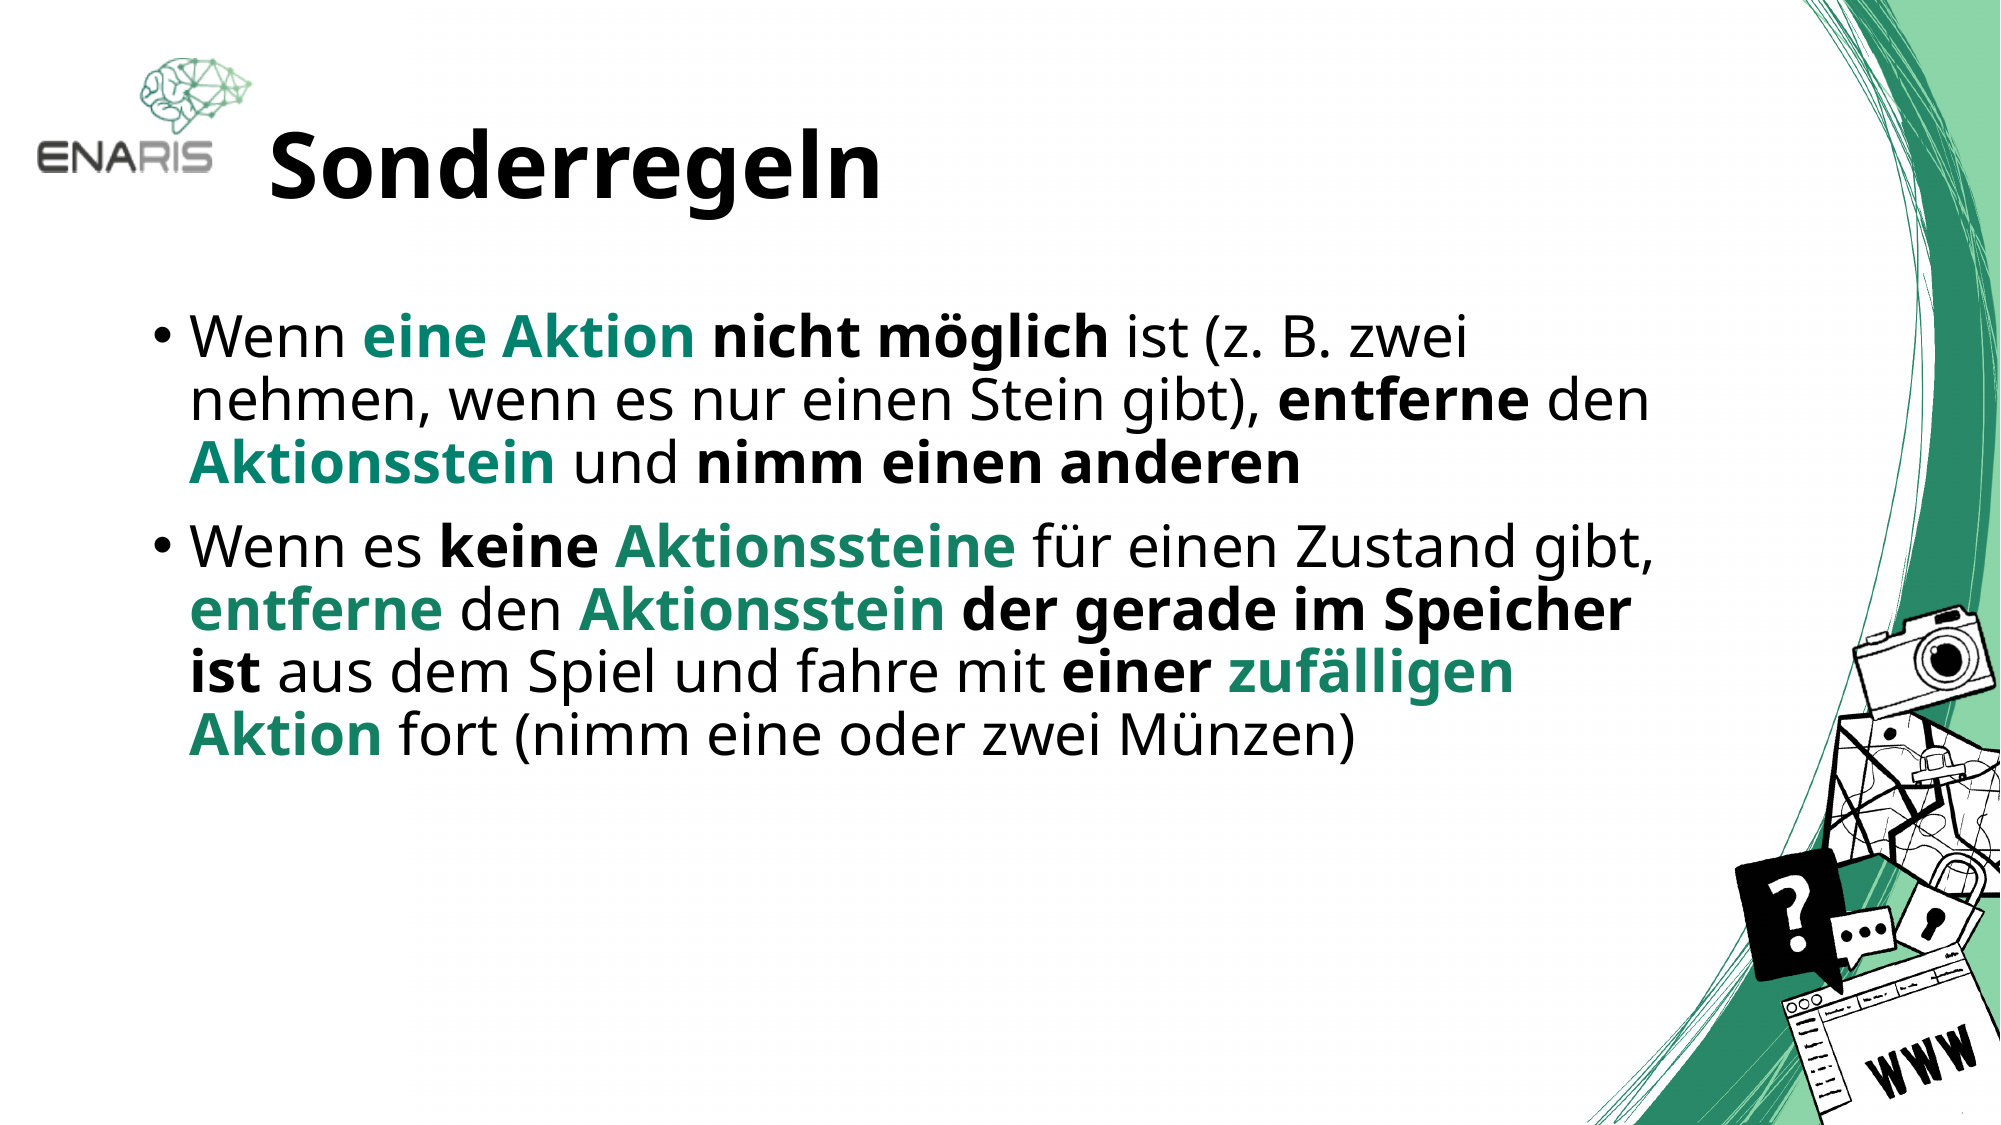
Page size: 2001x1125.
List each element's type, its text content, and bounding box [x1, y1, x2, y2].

picture [37, 58, 254, 173]
list Wenn eine Aktion nicht möglich ist (z. B. zwei nehmen, wenn es nur einen Stein gibt), entferne den Aktionsstein und nimm einen anderen Wenn es keine Aktionssteine für einen Zustand gibt, entferne den Aktionsstein der gerade im Speicher ist aus dem Spiel und fahre mit einer zufälligen Aktion fort (nimm eine oder zwei Münzen) [137, 299, 1728, 1014]
title Sonderregeln [253, 59, 1863, 278]
picture [408, 0, 2000, 1125]
